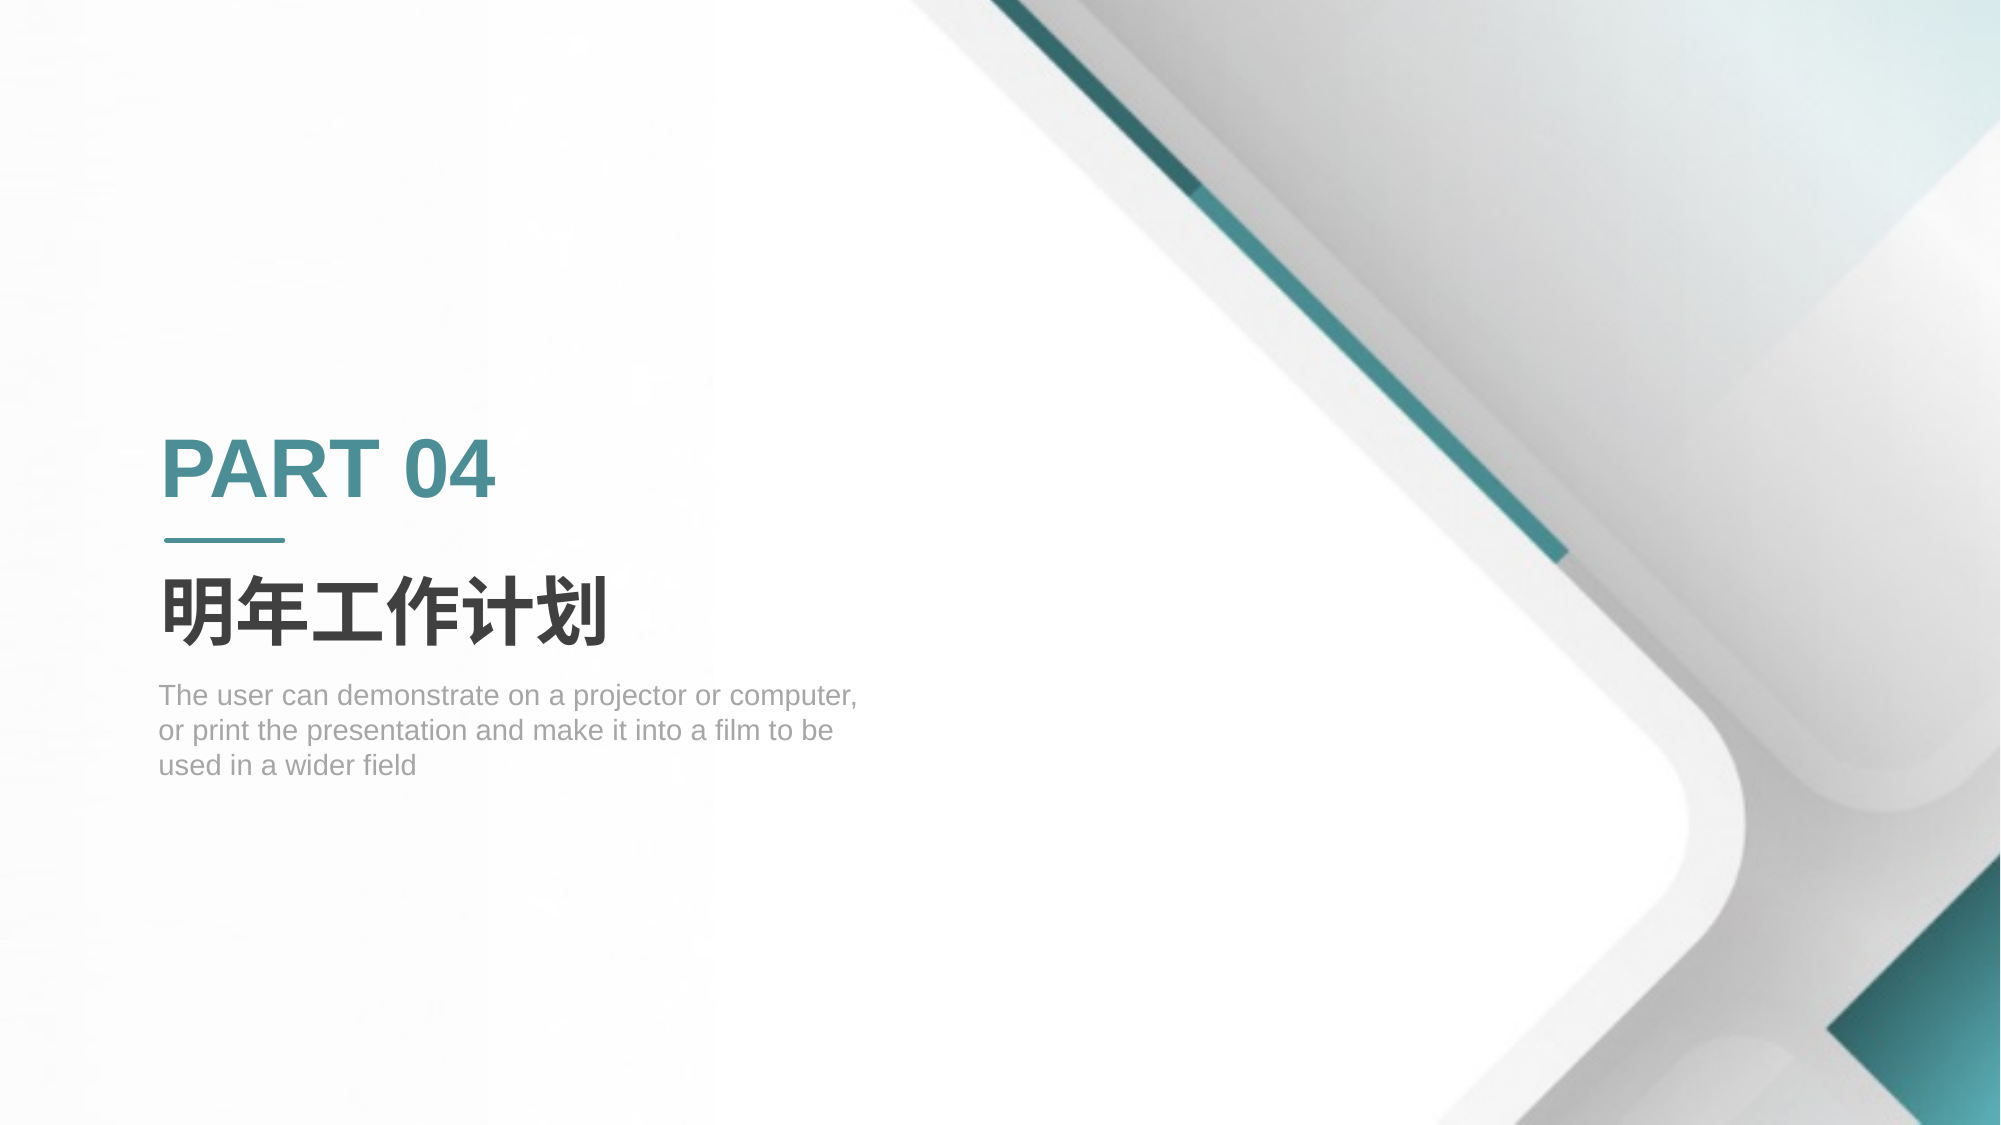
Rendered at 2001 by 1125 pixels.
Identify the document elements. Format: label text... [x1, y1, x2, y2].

text_box The user can demonstrate on a projector or computer, or print the presentation and make it into a film to be used in a wider field [143, 669, 888, 789]
text_box PART 04 [145, 407, 512, 522]
picture [0, 0, 2001, 1125]
text_box 明年工作计划 [145, 557, 626, 663]
